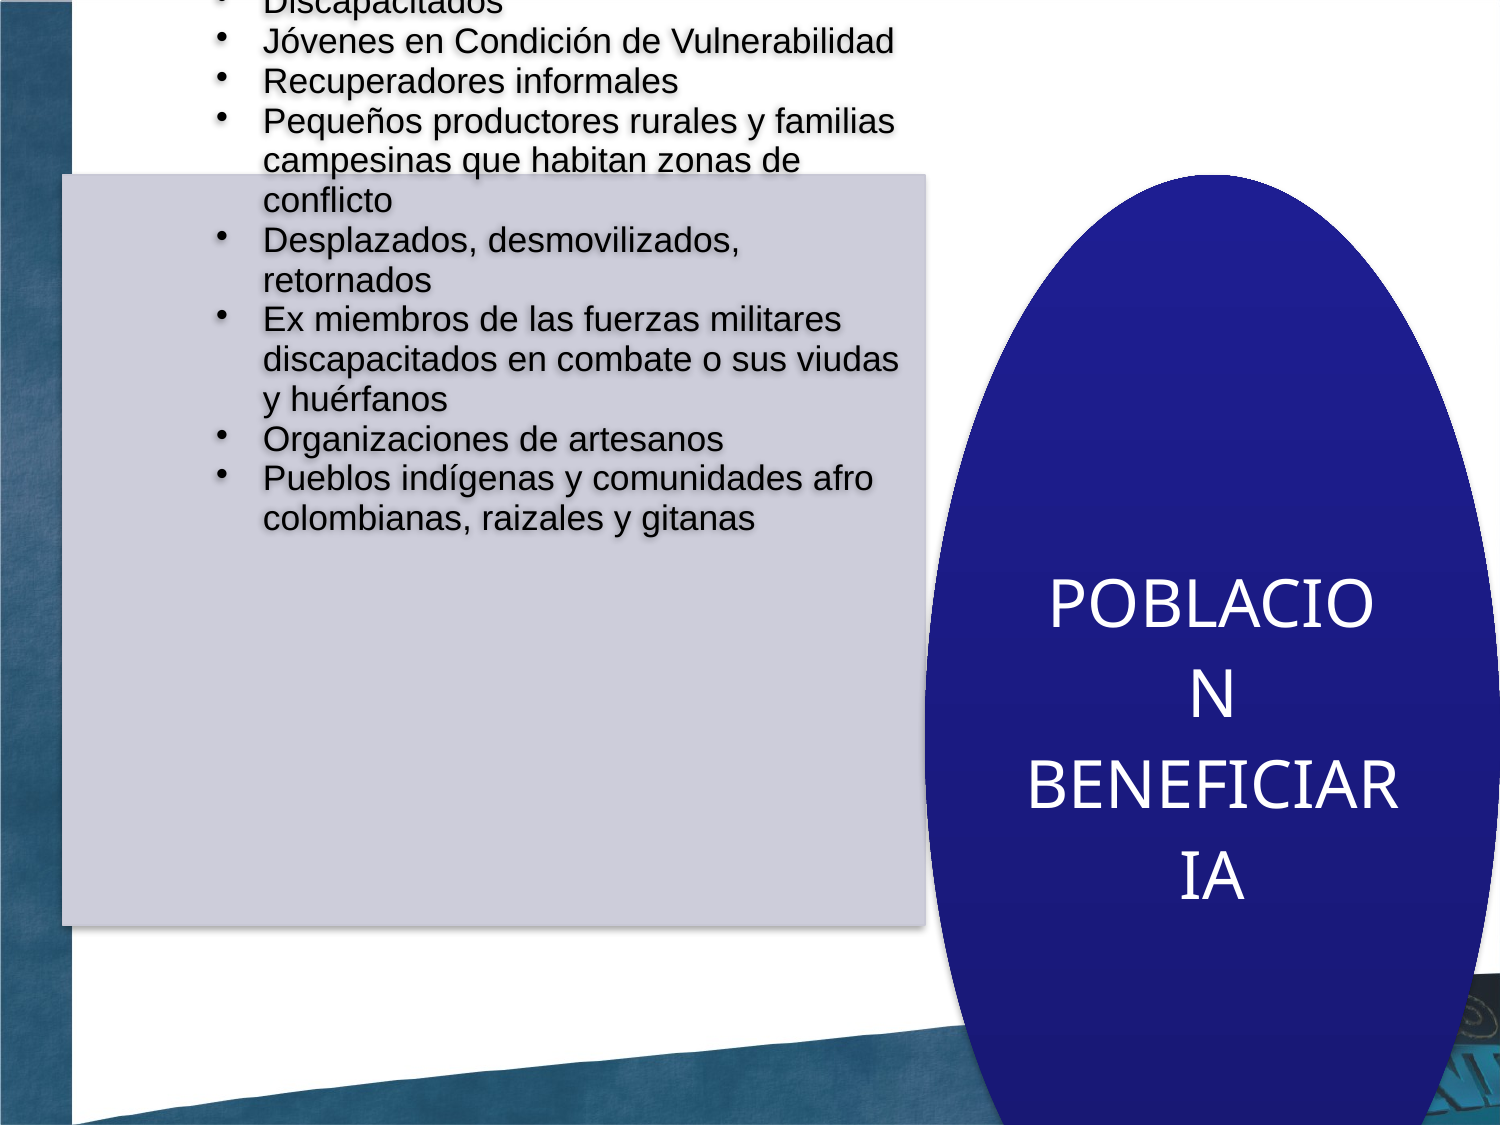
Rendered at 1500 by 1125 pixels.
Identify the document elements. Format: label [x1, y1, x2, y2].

picture [357, 0, 366, 11]
picture [451, 0, 460, 11]
picture [0, 0, 1500, 1125]
picture [268, 0, 283, 10]
picture [431, 4, 440, 11]
text_box [62, 174, 1500, 1125]
picture [337, 4, 346, 11]
picture [466, 155, 475, 170]
picture [335, 155, 344, 170]
picture [376, 4, 385, 11]
picture [471, 0, 481, 11]
